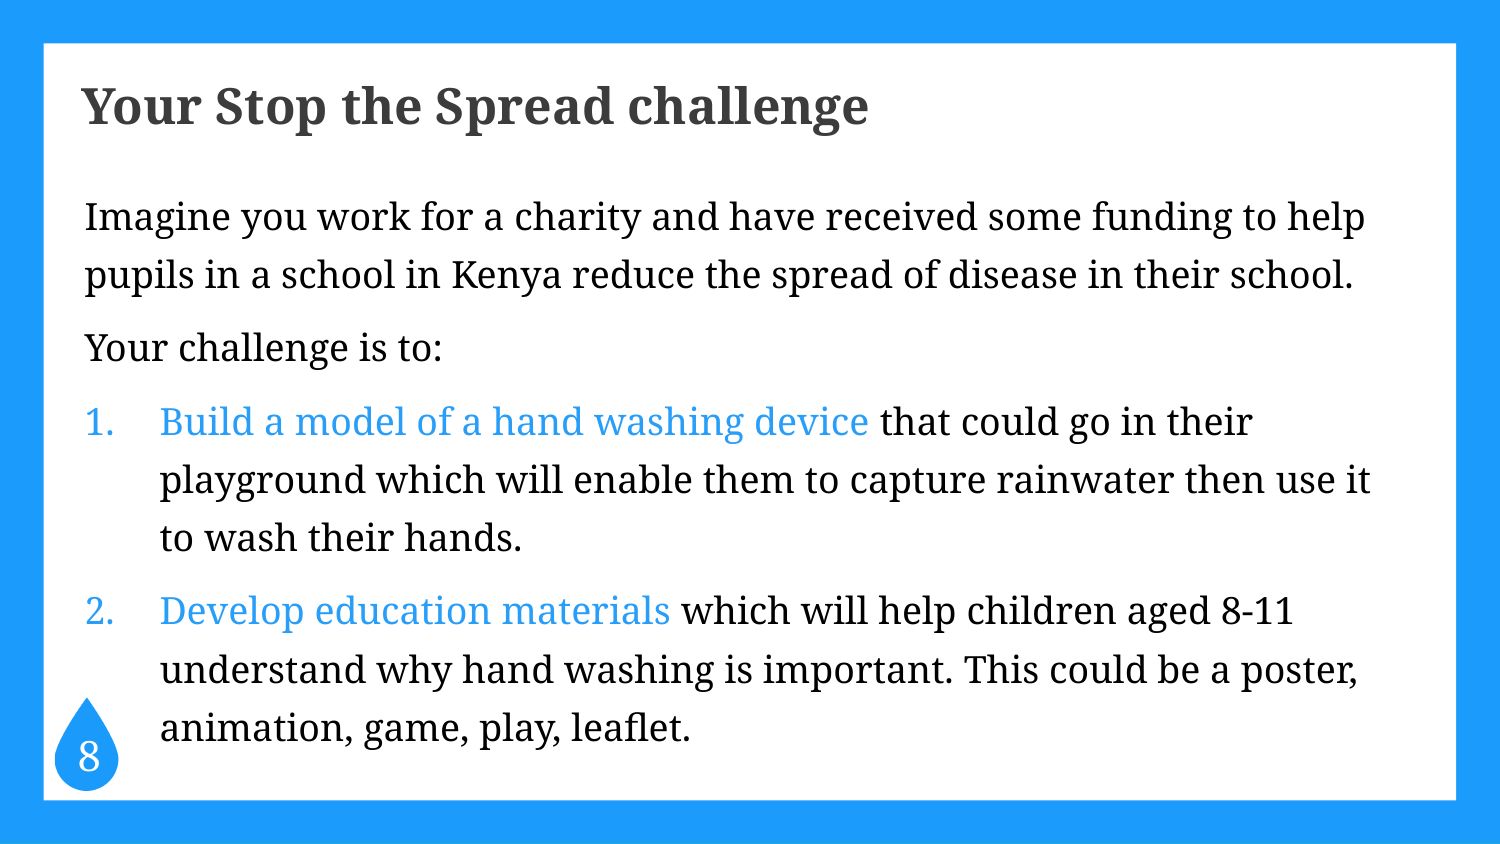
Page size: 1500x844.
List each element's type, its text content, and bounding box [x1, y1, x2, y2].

text_box [0, 0, 1500, 844]
text_box Imagine you work for a charity and have received some funding to help pupils in a school in Kenya reduce the spread of disease in their school. Your challenge is to: Build a model of a hand washing device that could go in their playground which will enable them to capture rainwater then use it to wash their hands. Develop education materials which will help children aged 8-11 understand why hand washing is important. This could be a poster, animation, game, play, leaflet. [77, 171, 1396, 757]
picture [53, 695, 120, 793]
text_box Your Stop the Spread challenge [73, 66, 1049, 142]
text_box [43, 43, 1457, 801]
